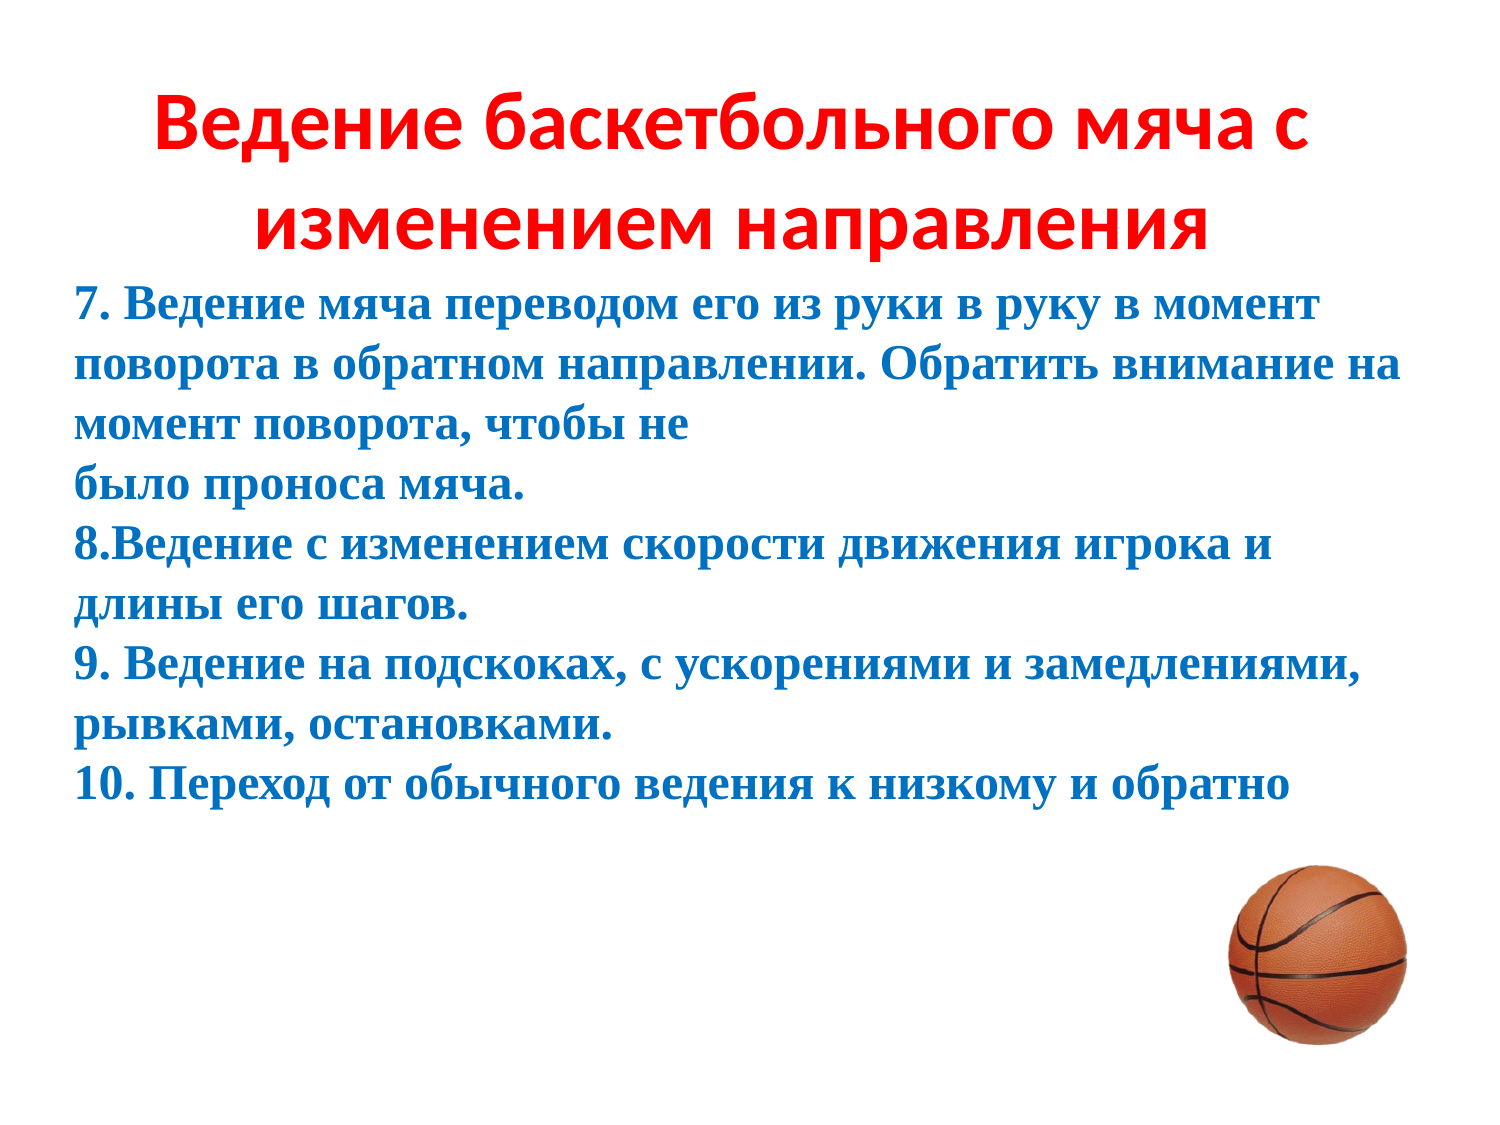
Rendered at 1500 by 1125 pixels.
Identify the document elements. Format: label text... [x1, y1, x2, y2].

text_box Ведение баскетбольного мяча с изменением направления [35, 58, 1430, 188]
picture [1218, 855, 1419, 1055]
text_box 7. Ведение мяча переводом его из руки в руку в момент поворота в обратном направлении. Обратить внимание на момент поворота, чтобы не было проноса мяча. 8.Ведение с изменением скорости движения игрока и длины его шагов. 9. Ведение на подскоках, с ускорениями и замедлениями, рывками, остановками. 10. Переход от обычного ведения к низкому и обратно [58, 261, 1430, 817]
